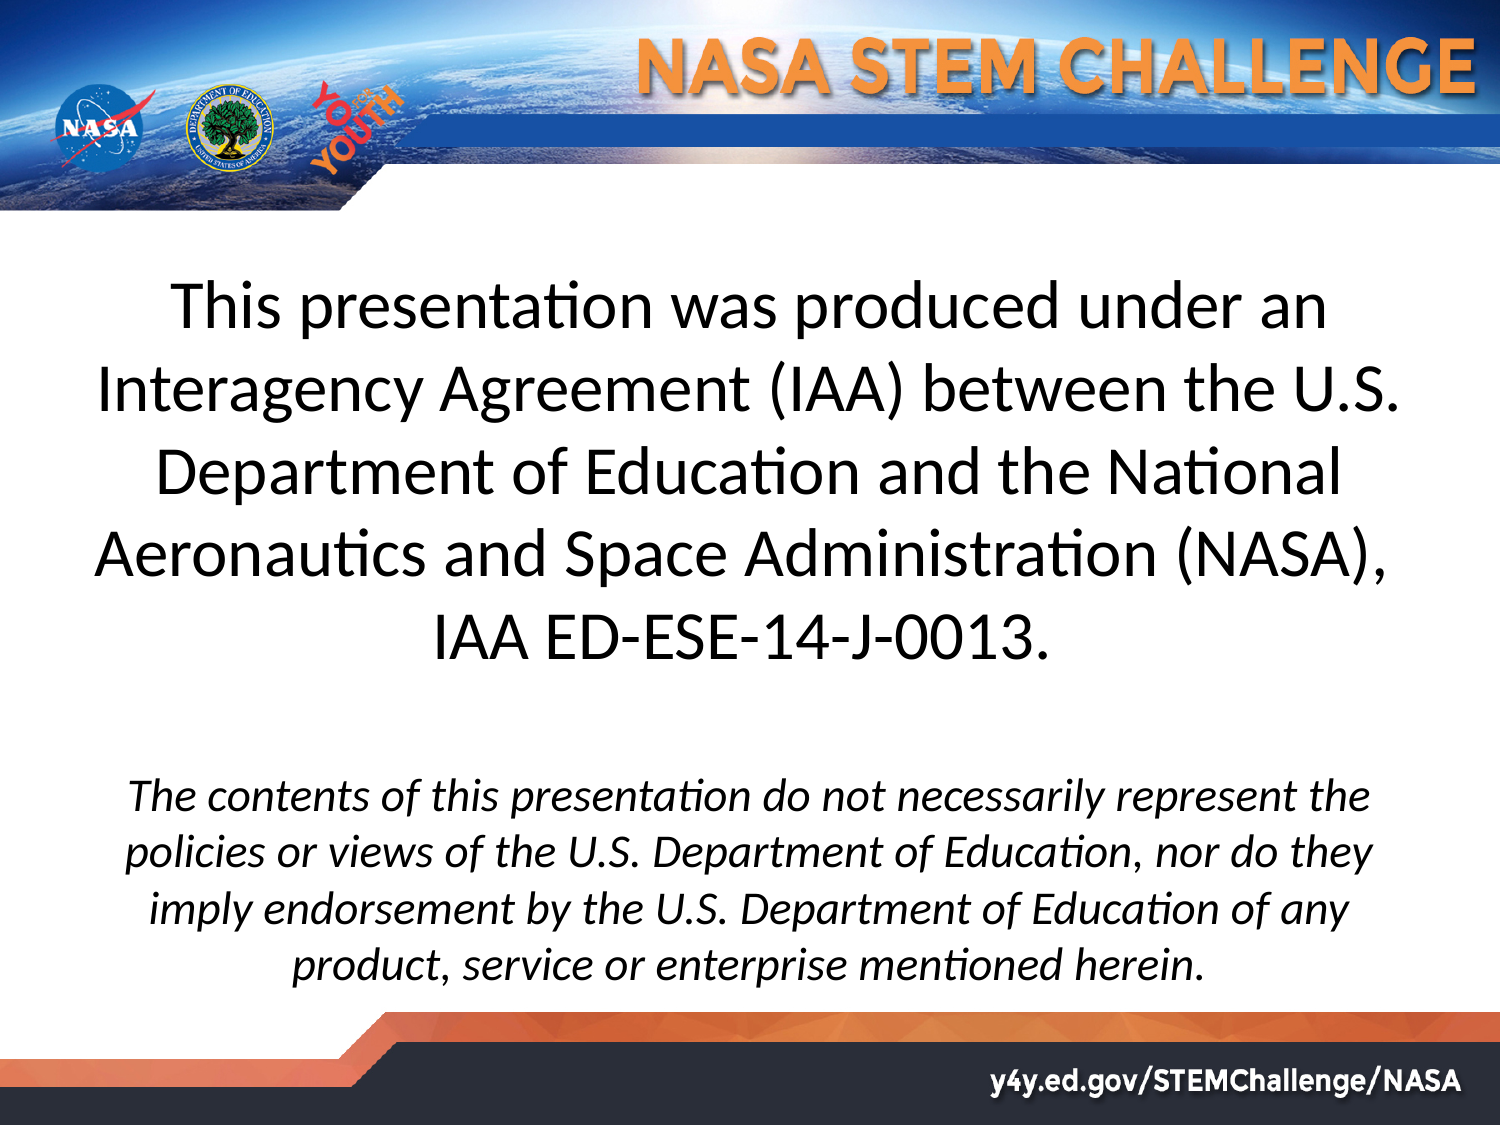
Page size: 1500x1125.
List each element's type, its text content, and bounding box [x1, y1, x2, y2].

picture [0, 0, 1500, 1125]
list This presentation was produced under an Interagency Agreement (IAA) between the U.S. Department of Education and the National Aeronautics and Space Administration (NASA), IAA ED-ESE-14-J-0013. The contents of this presentation do not necessarily represent the policies or views of the U.S. Department of Education, nor do they imply endorsement by the U.S. Department of Education of any product, service or enterprise mentioned herein. [75, 252, 1425, 1014]
